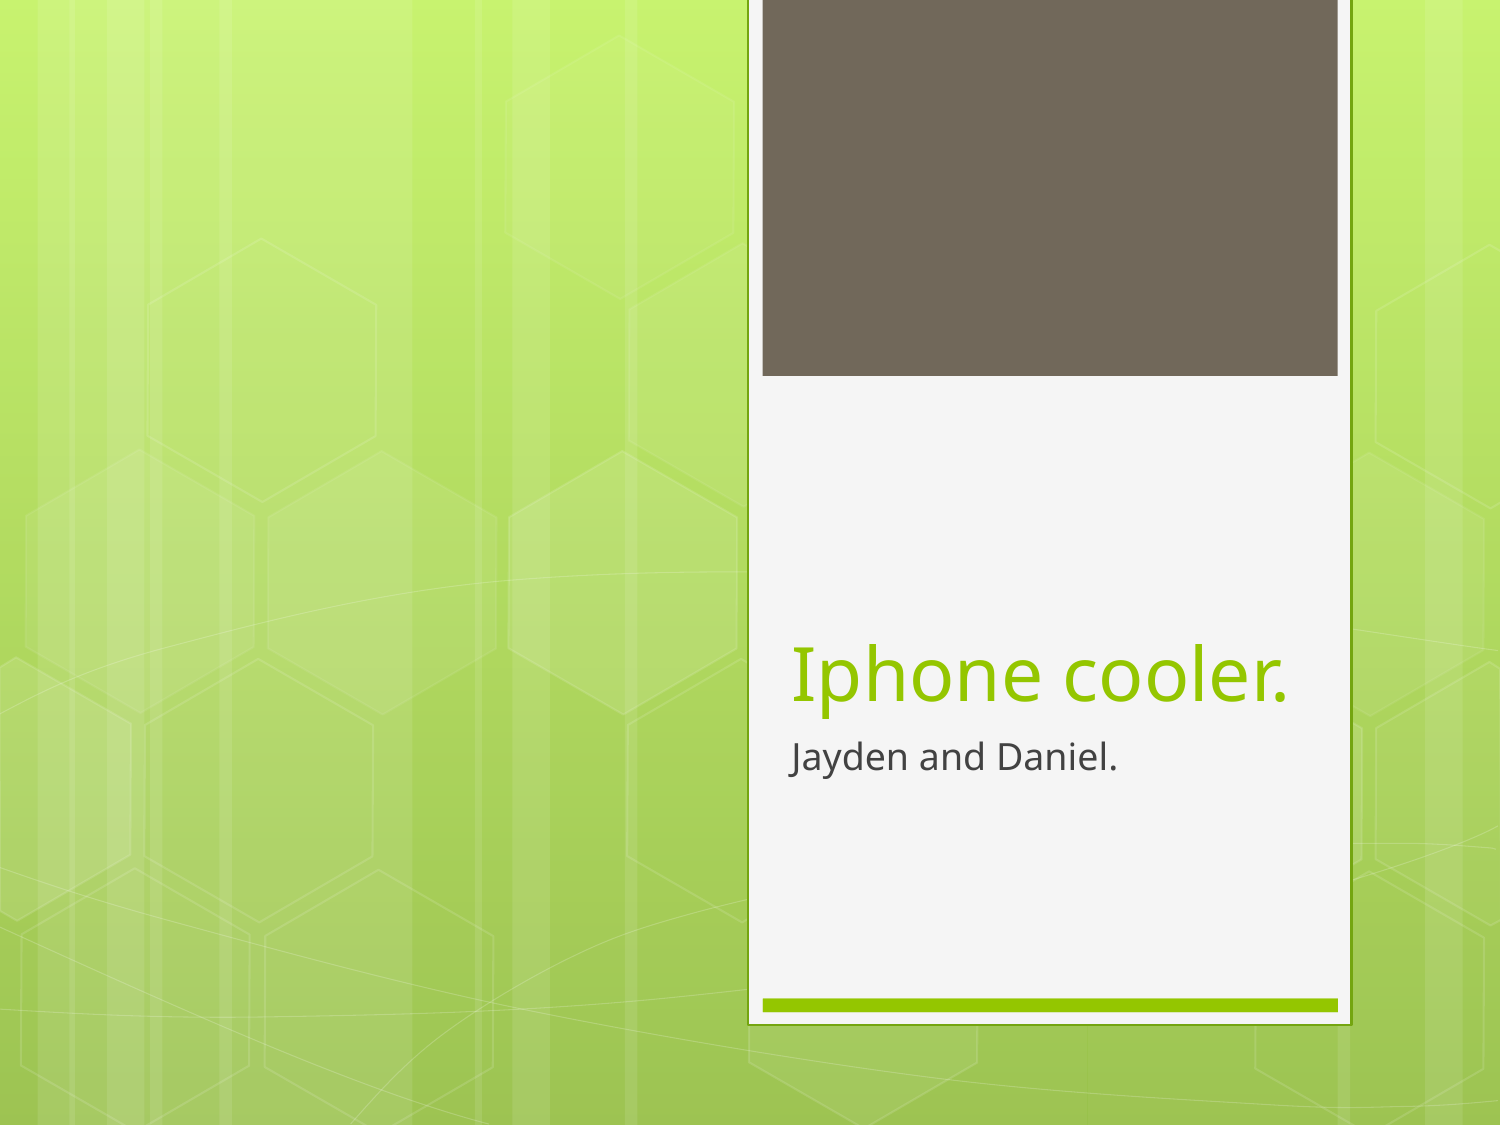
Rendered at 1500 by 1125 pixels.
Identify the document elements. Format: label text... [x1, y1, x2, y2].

title Iphone cooler. [776, 444, 1320, 724]
subtitle Jayden and Daniel. [776, 725, 1320, 933]
